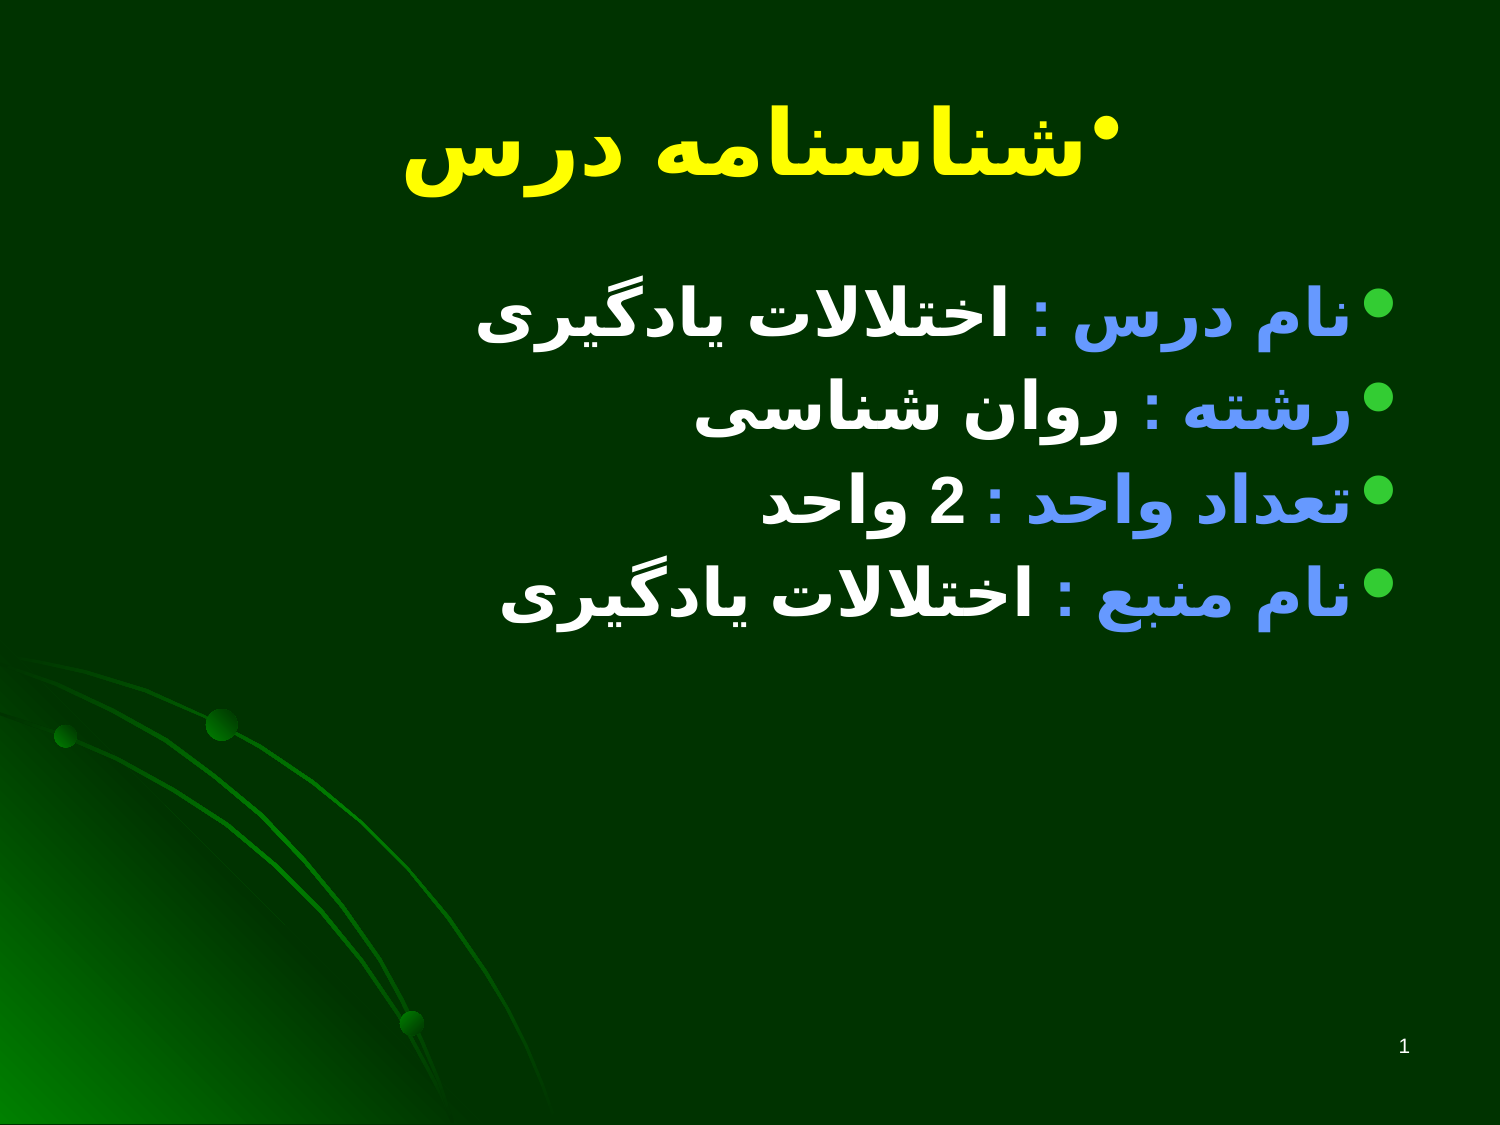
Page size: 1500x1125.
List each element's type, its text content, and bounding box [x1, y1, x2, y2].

slide_number 1 [1074, 1024, 1426, 1101]
list نام درس : اختلالات یادگیری رشته : روان شناسی تعداد واحد : 2 واحد نام منبع : اختلالات یادگیری [74, 262, 1426, 1006]
title شناسنامه درس [74, 45, 1426, 233]
